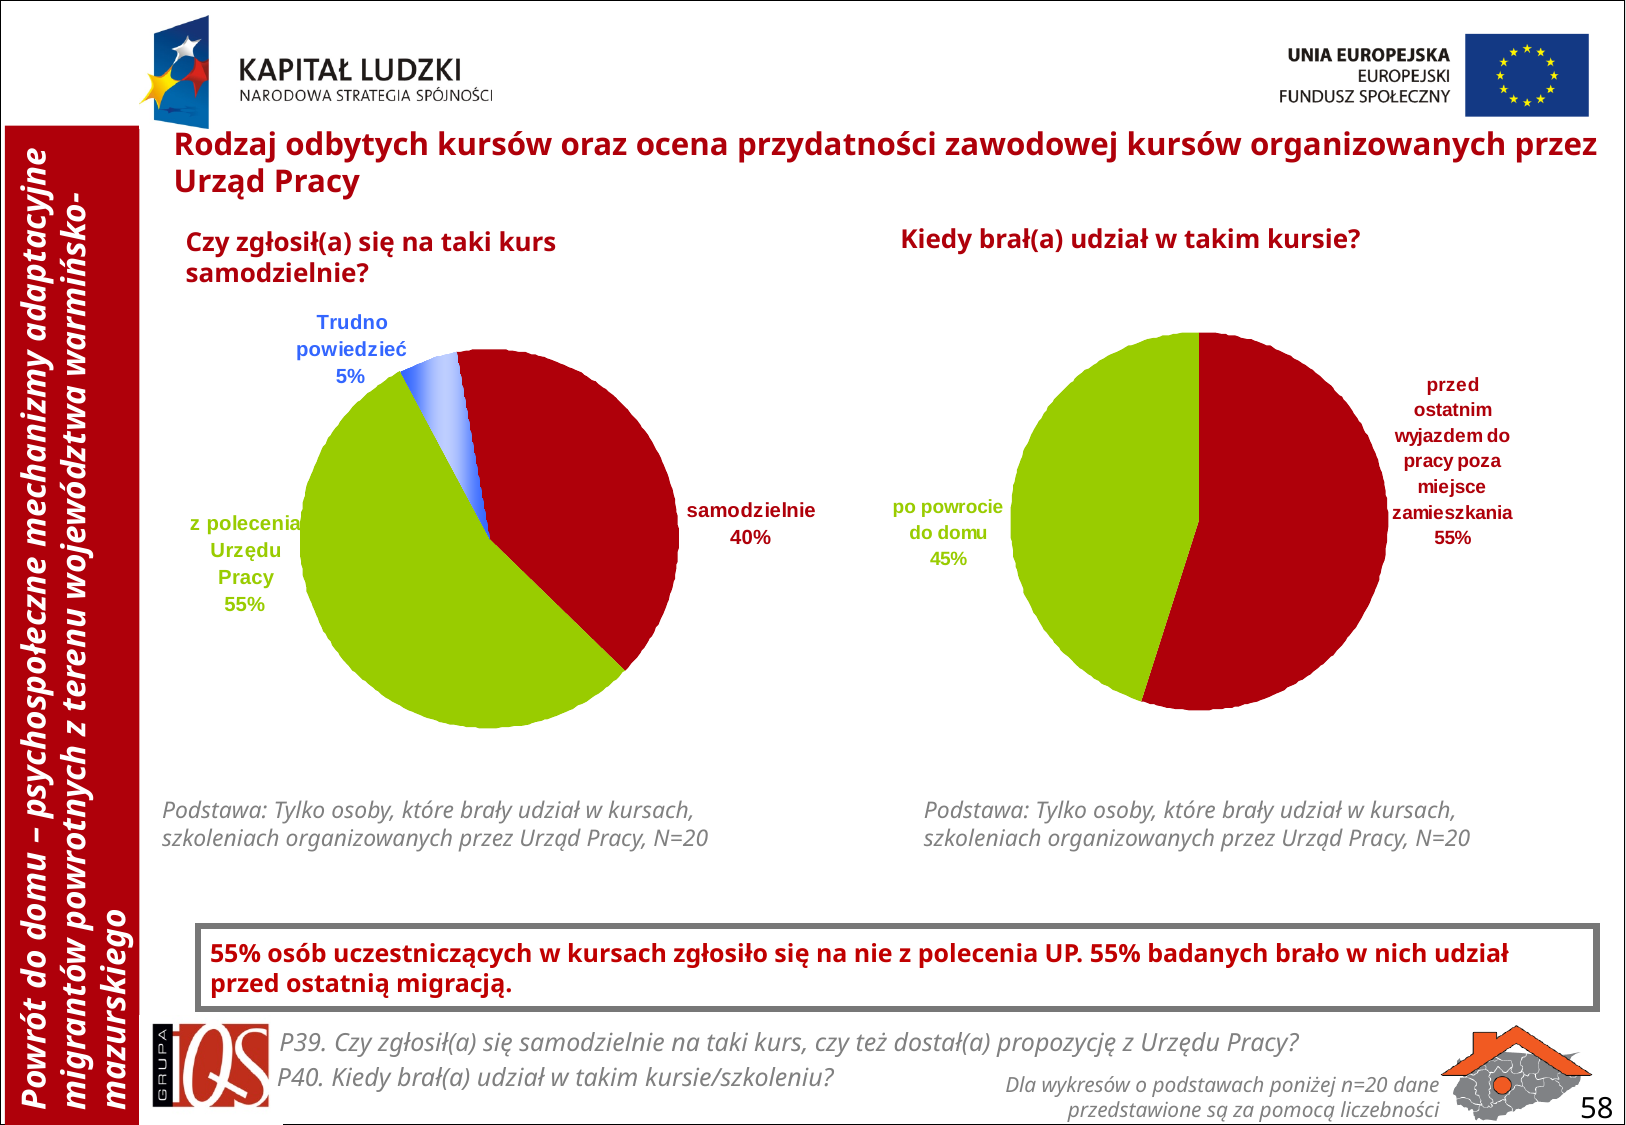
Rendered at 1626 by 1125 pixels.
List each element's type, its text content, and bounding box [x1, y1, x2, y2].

text_box P40. Kiedy brał(a) udział w takim kursie/szkoleniu? [271, 1061, 1443, 1092]
text_box Kiedy brał(a) udział w takim kursie? [894, 222, 1457, 254]
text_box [161, 292, 851, 748]
text_box Czy zgłosił(a) się na taki kurs samodzielnie? [179, 225, 743, 289]
text_box Dla wykresów o podstawach poniżej n=20 dane przedstawione są za pomocą liczebności [976, 1071, 1446, 1122]
text_box Podstawa: Tylko osoby, które brały udział w kursach, szkoleniach organizowanych przez Urząd Pracy, N=20 [917, 796, 1493, 852]
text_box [852, 292, 1563, 748]
text_box Rodzaj odbytych kursów oraz ocena przydatności zawodowej kursów organizowanych przez Urząd Pracy [167, 123, 1625, 199]
text_box Podstawa: Tylko osoby, które brały udział w kursach, szkoleniach organizowanych przez Urząd Pracy, N=20 [156, 795, 731, 851]
text_box P39. Czy zgłosił(a) się samodzielnie na taki kurs, czy też dostał(a) propozycję z Urzędu Pracy? [273, 1026, 1446, 1057]
picture [139, 15, 492, 129]
text_box 55% osób uczestniczących w kursach zgłosiło się na nie z polecenia UP. 55% badanych brało w nich udział przed ostatnią migracją. [198, 925, 1597, 1010]
picture [1250, 7, 1617, 123]
slide_number 58 [1249, 1082, 1625, 1125]
picture [139, 1015, 283, 1125]
picture [1438, 1023, 1594, 1082]
